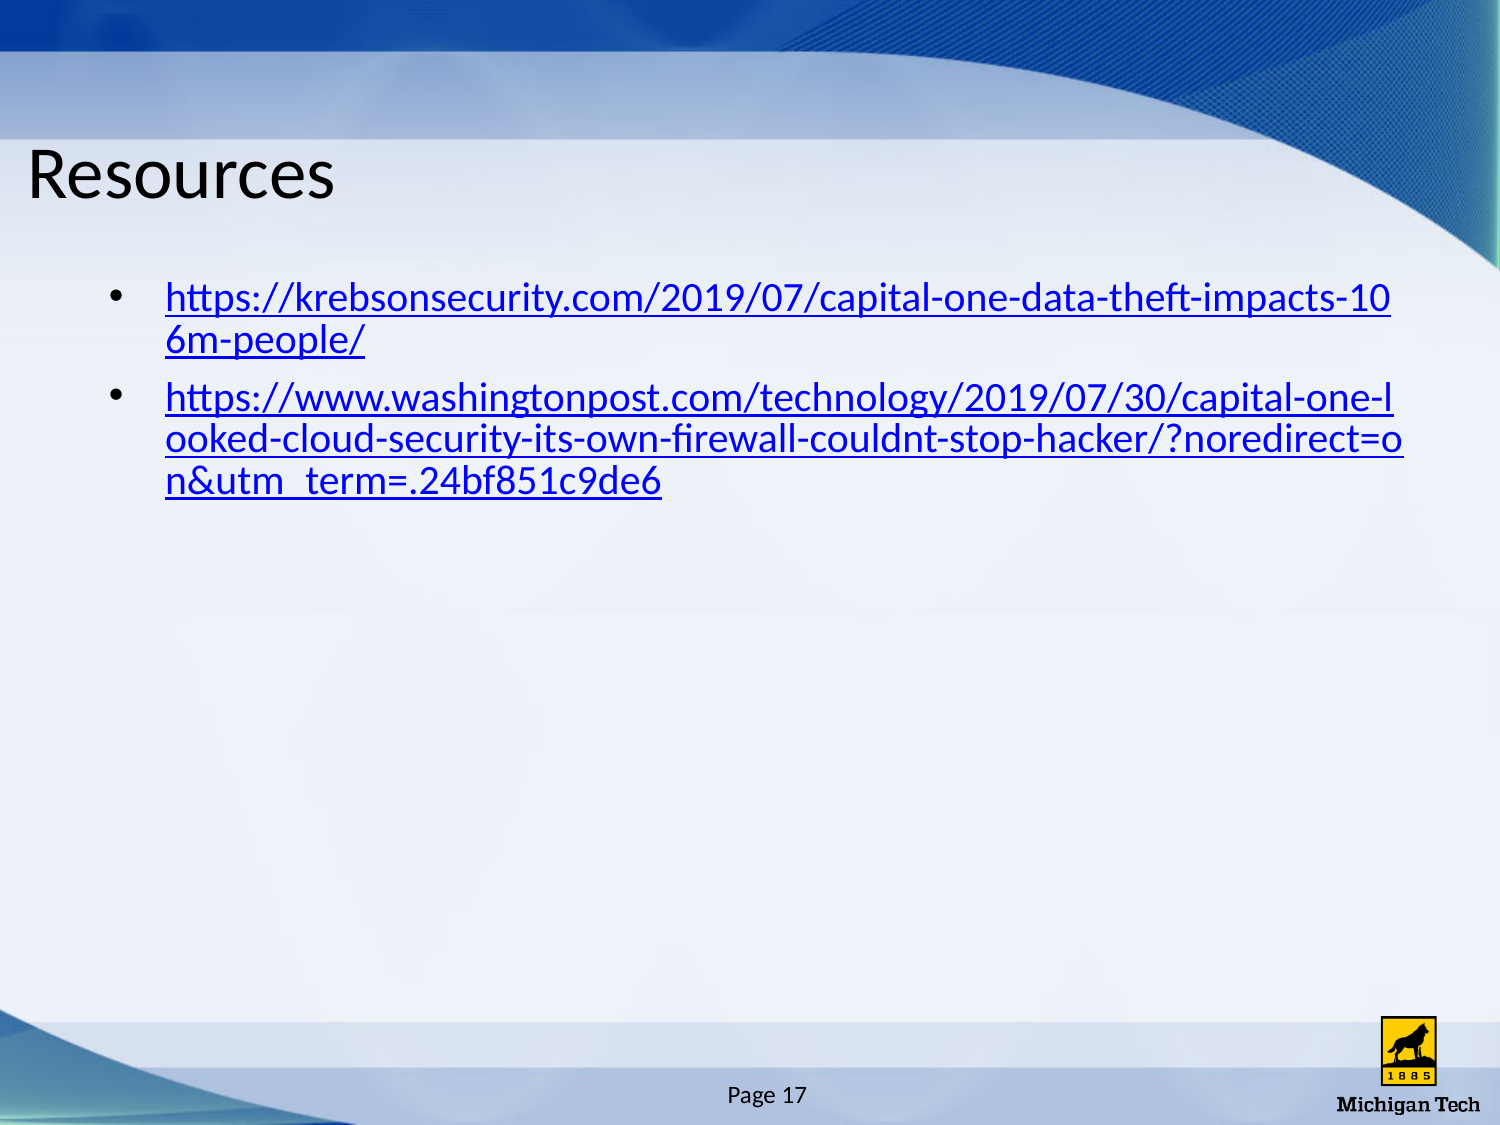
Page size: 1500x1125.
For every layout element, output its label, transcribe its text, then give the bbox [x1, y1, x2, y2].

list https://krebsonsecurity.com/2019/07/capital-one-data-theft-impacts-106m-people/ https://www.washingtonpost.com/technology/2019/07/30/capital-one-looked-cloud-security-its-own-firewall-couldnt-stop-hacker/?noredirect=on&utm_term=.24bf851c9de6 [75, 262, 1425, 1063]
picture [0, 0, 1500, 1125]
title Resources [12, 75, 1263, 263]
